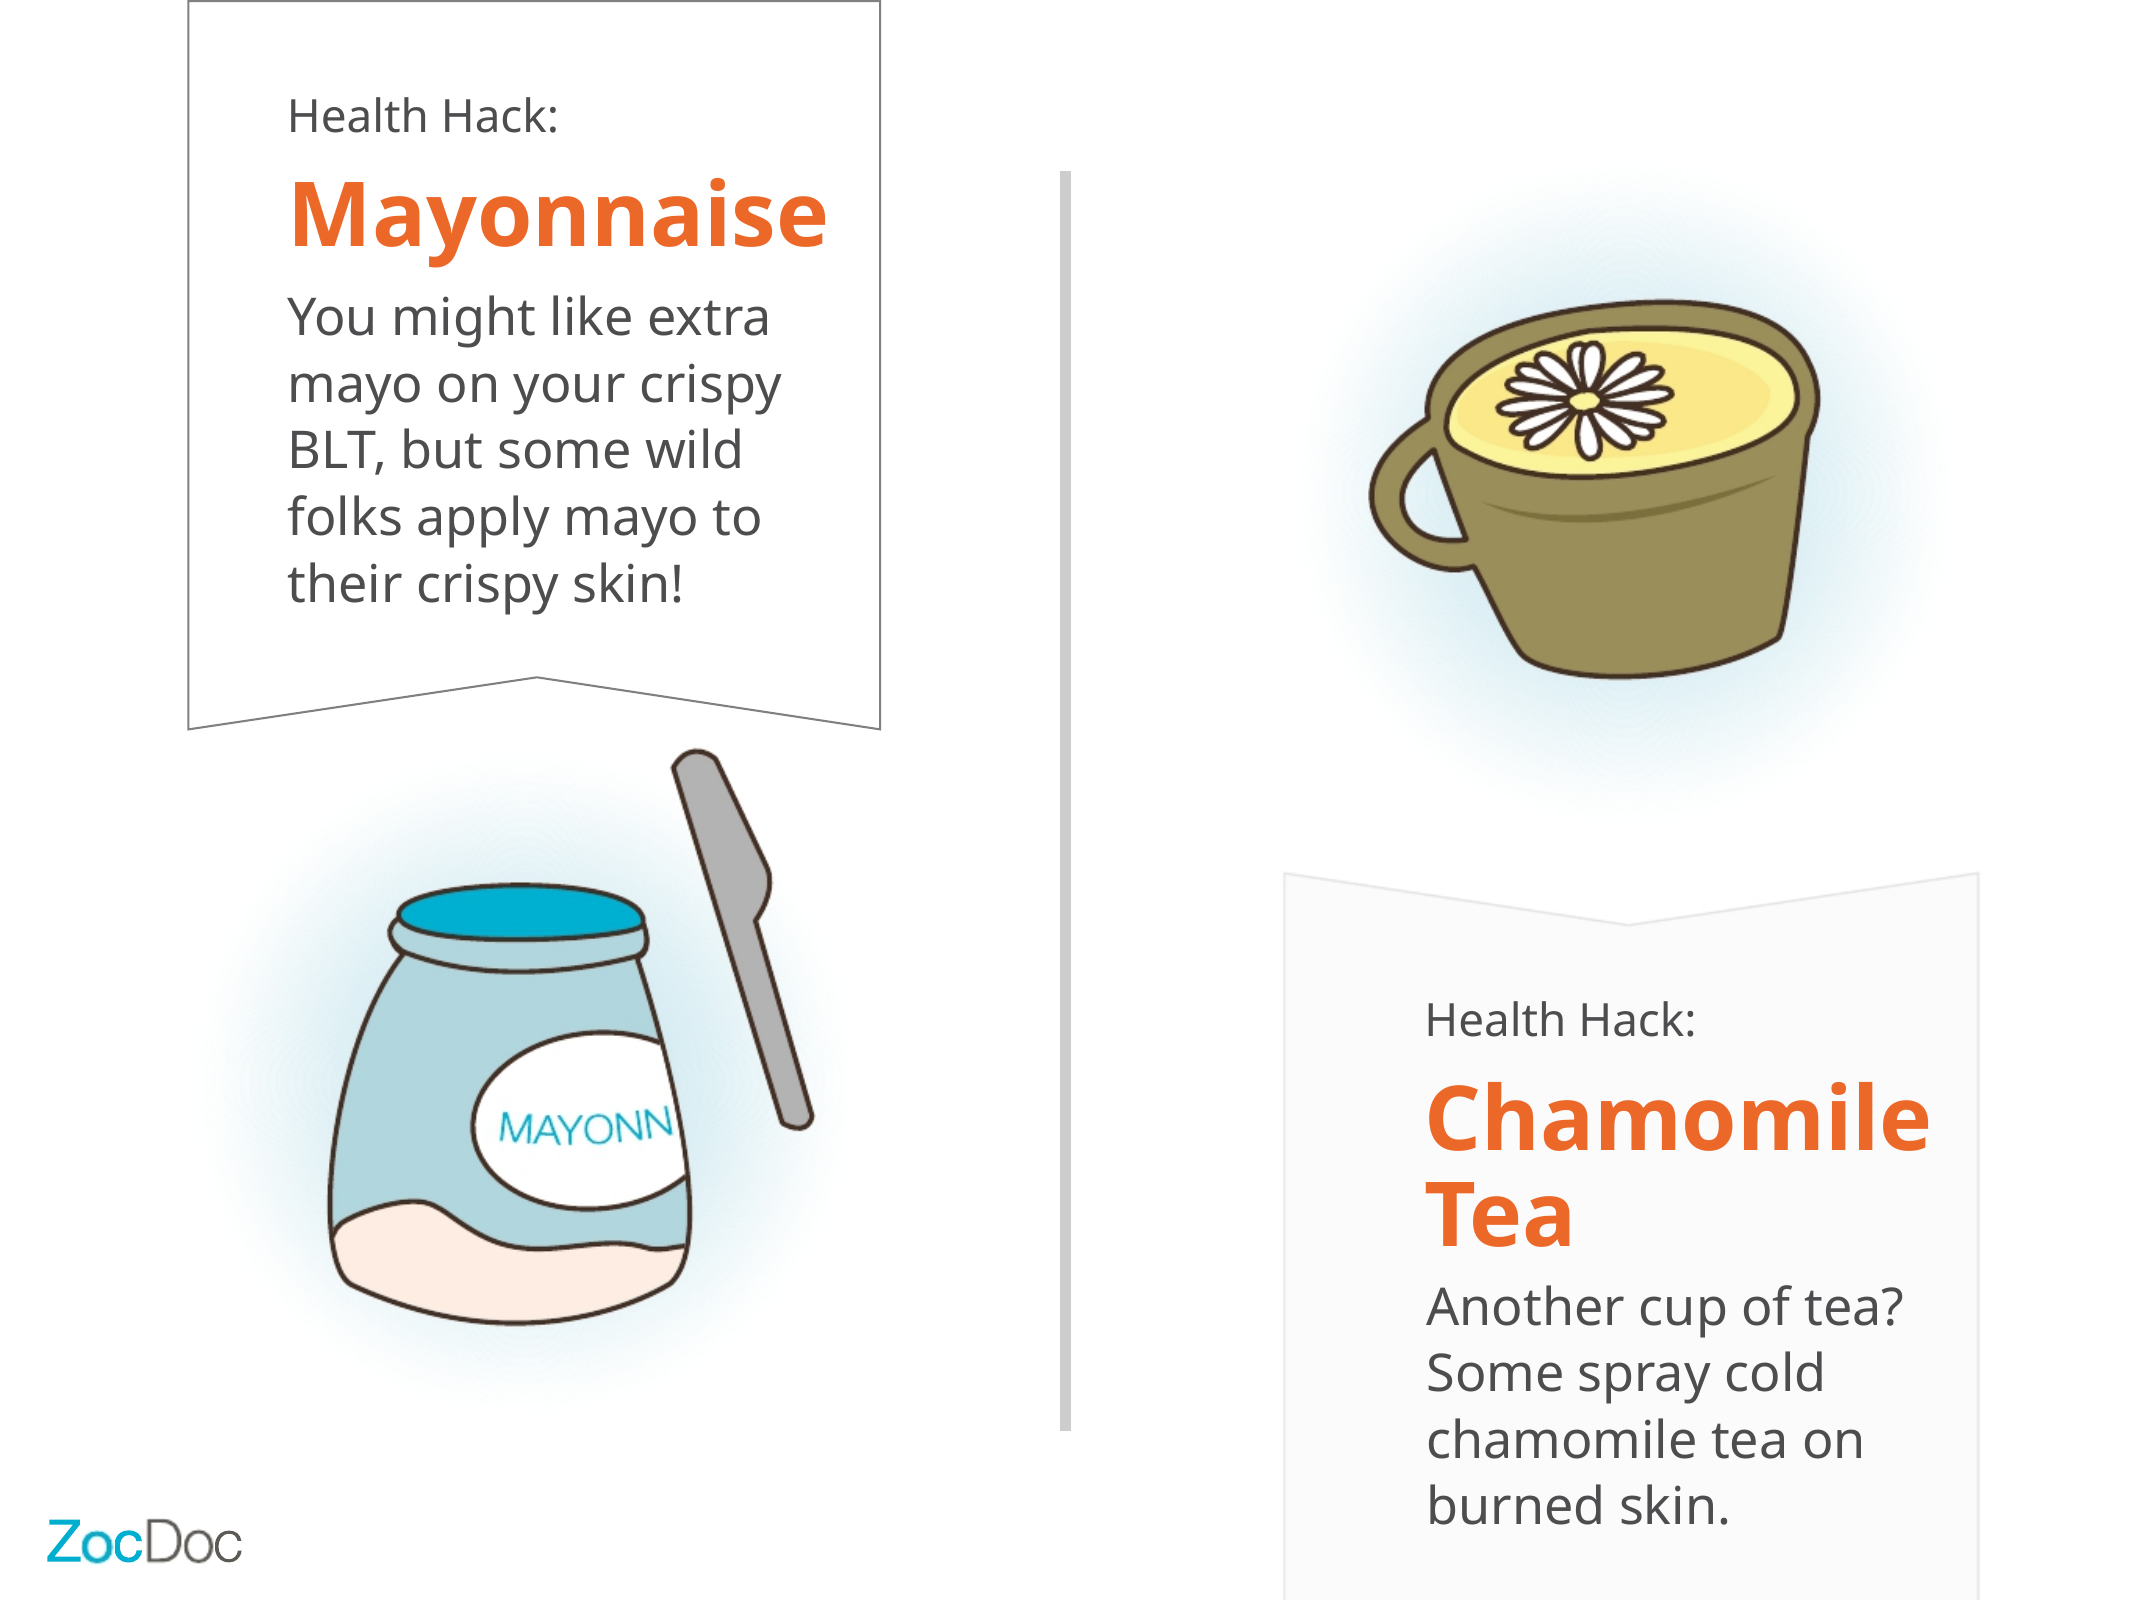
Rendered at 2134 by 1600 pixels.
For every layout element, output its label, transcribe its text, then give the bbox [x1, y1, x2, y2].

text_box [220, 1550, 242, 1563]
text_box You might like extra mayo on your crispy BLT, but some wild folks apply mayo to their crispy skin! [287, 272, 782, 620]
text_box [118, 1530, 140, 1563]
picture [80, 1528, 115, 1565]
text_box [47, 1519, 80, 1562]
picture [180, 739, 869, 1426]
text_box [188, 1, 881, 730]
picture [1280, 147, 1969, 834]
picture [1283, 870, 1980, 1600]
text_box Mayonnaise [287, 116, 830, 272]
picture [145, 1518, 215, 1565]
text_box [220, 1530, 242, 1541]
text_box Health Hack: [286, 70, 560, 149]
